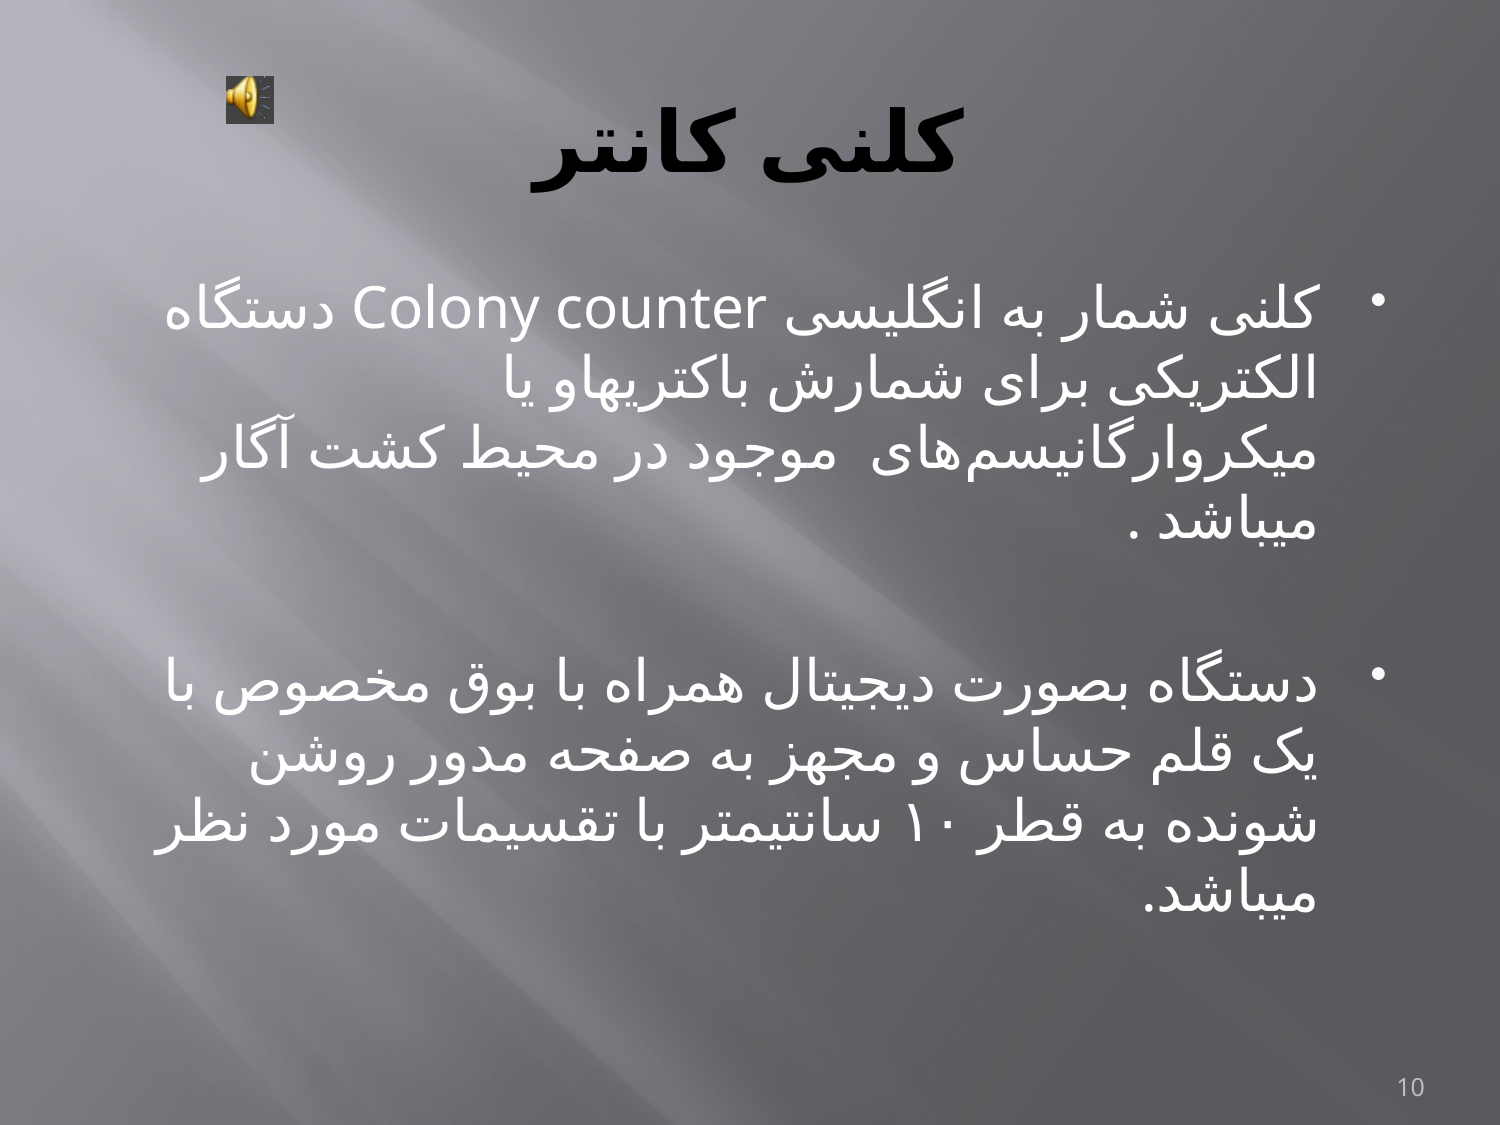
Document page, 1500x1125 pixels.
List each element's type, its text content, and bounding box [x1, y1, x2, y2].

picture [224, 74, 276, 126]
list کلنی شمار به انگلیسی Colony counter دستگاه الکتریکی برای شمارش باکتریهاو یا میکروارگانیسم‌های موجود در محیط کشت آگار میباشد . دستگاه بصورت دیجیتال همراه با بوق مخصوص با یک قلم حساس و مجهز به صفحه مدور روشن شونده به قطر ۱۰ سانتیمتر با تقسیمات مورد نظر میباشد. [75, 262, 1425, 1035]
slide_number 10 [1299, 1052, 1425, 1113]
title کلنی کانتر [75, 45, 1425, 233]
